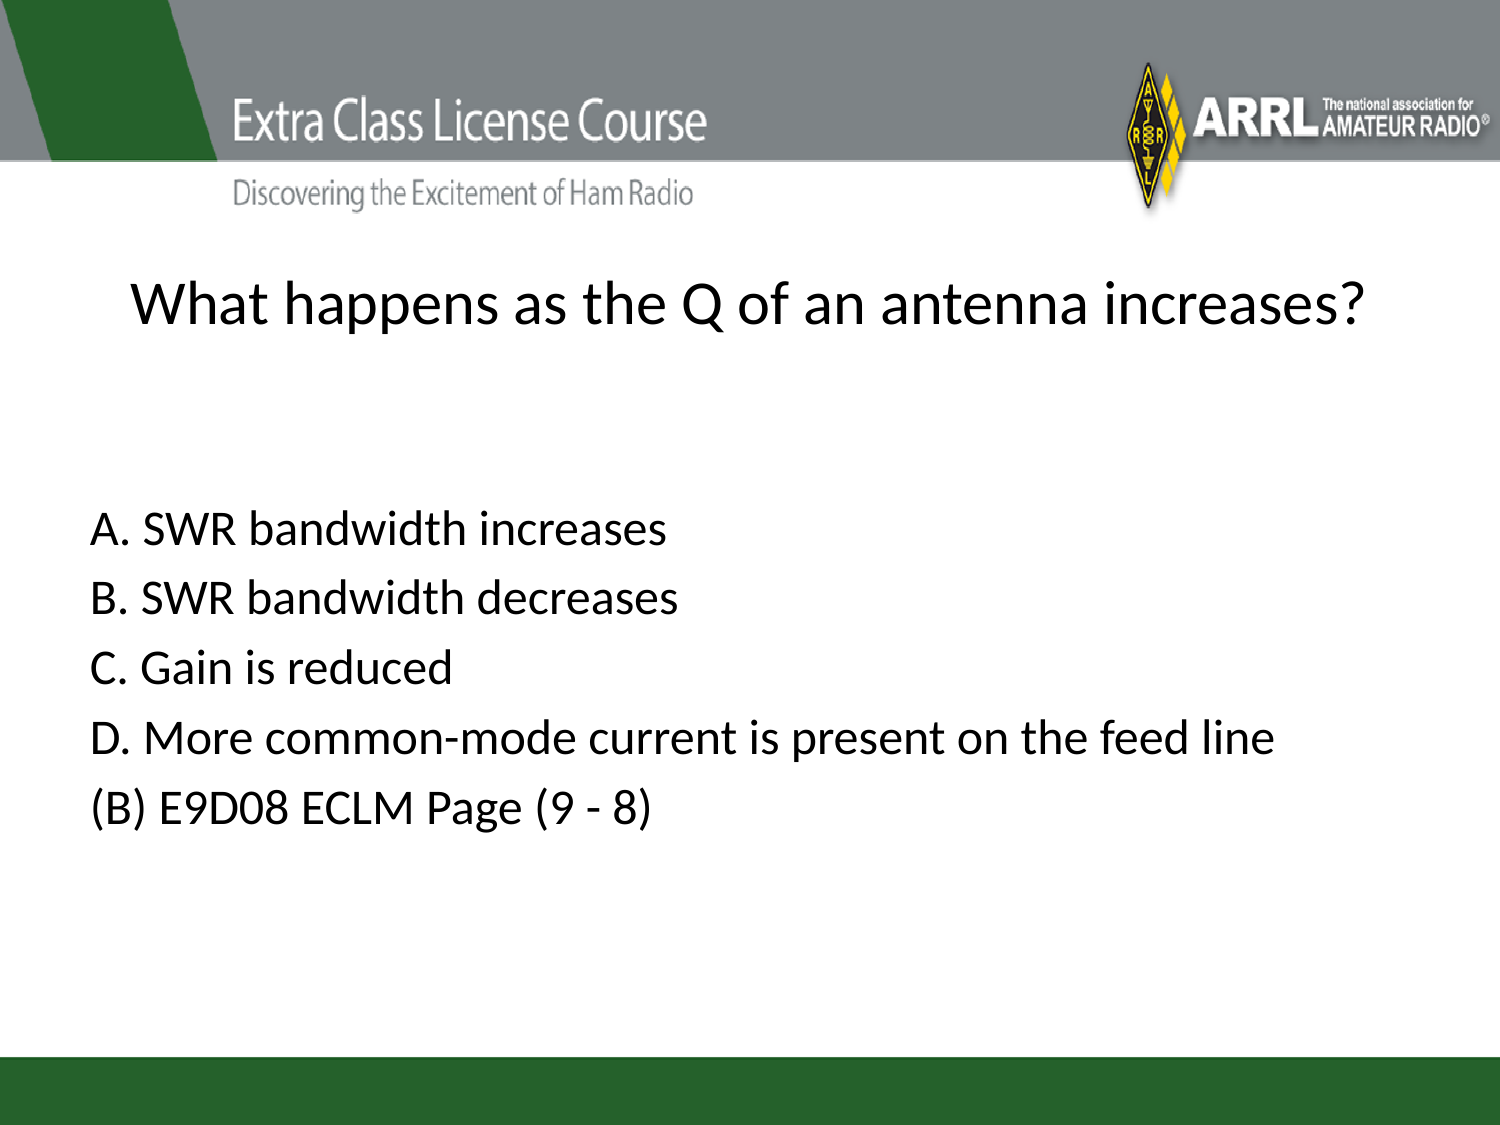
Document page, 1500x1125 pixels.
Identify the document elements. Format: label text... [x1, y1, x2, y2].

list A. SWR bandwidth increases B. SWR bandwidth decreases C. Gain is reduced D. More common-mode current is present on the feed line (B) E9D08 ECLM Page (9 - 8) [75, 487, 1425, 1005]
title What happens as the Q of an antenna increases? [75, 254, 1425, 435]
picture [0, 0, 1500, 1125]
